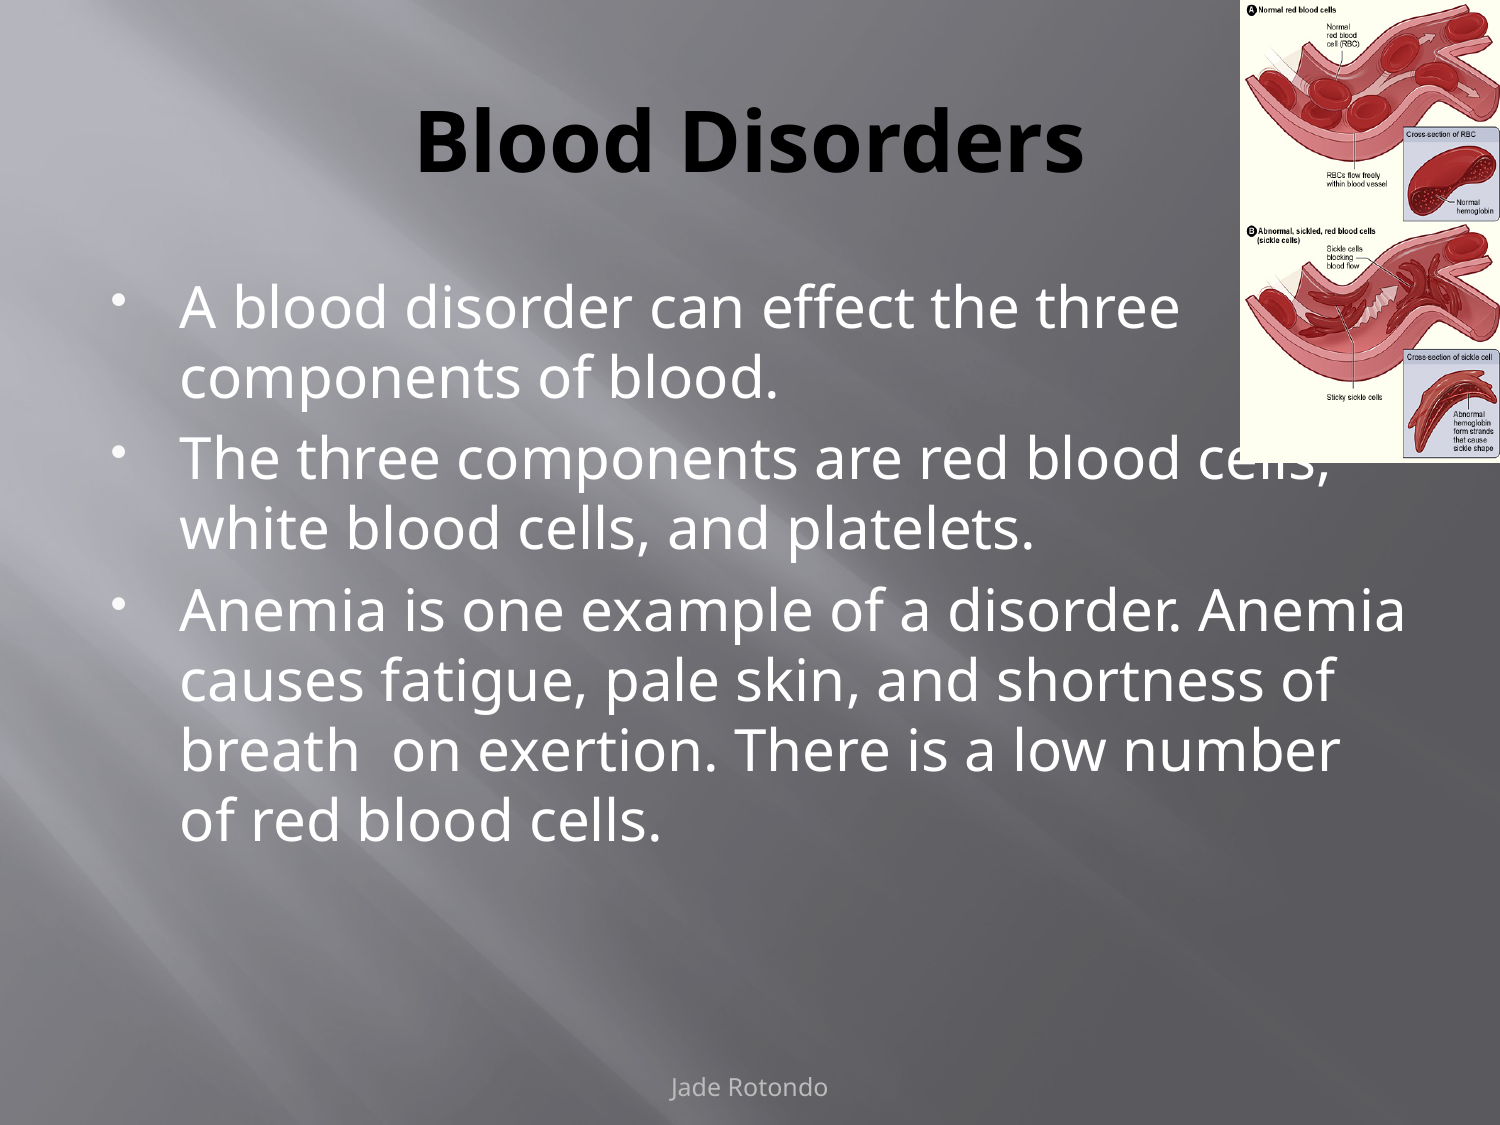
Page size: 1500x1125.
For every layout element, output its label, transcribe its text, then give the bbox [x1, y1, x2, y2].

picture [1240, 0, 1500, 463]
footer Jade Rotondo [512, 1052, 988, 1113]
title Blood Disorders [75, 45, 1240, 233]
list A blood disorder can effect the three components of blood. The three components are red blood cells, white blood cells, and platelets. Anemia is one example of a disorder. Anemia causes fatigue, pale skin, and shortness of breath on exertion. There is a low number of red blood cells. [75, 262, 1425, 1035]
